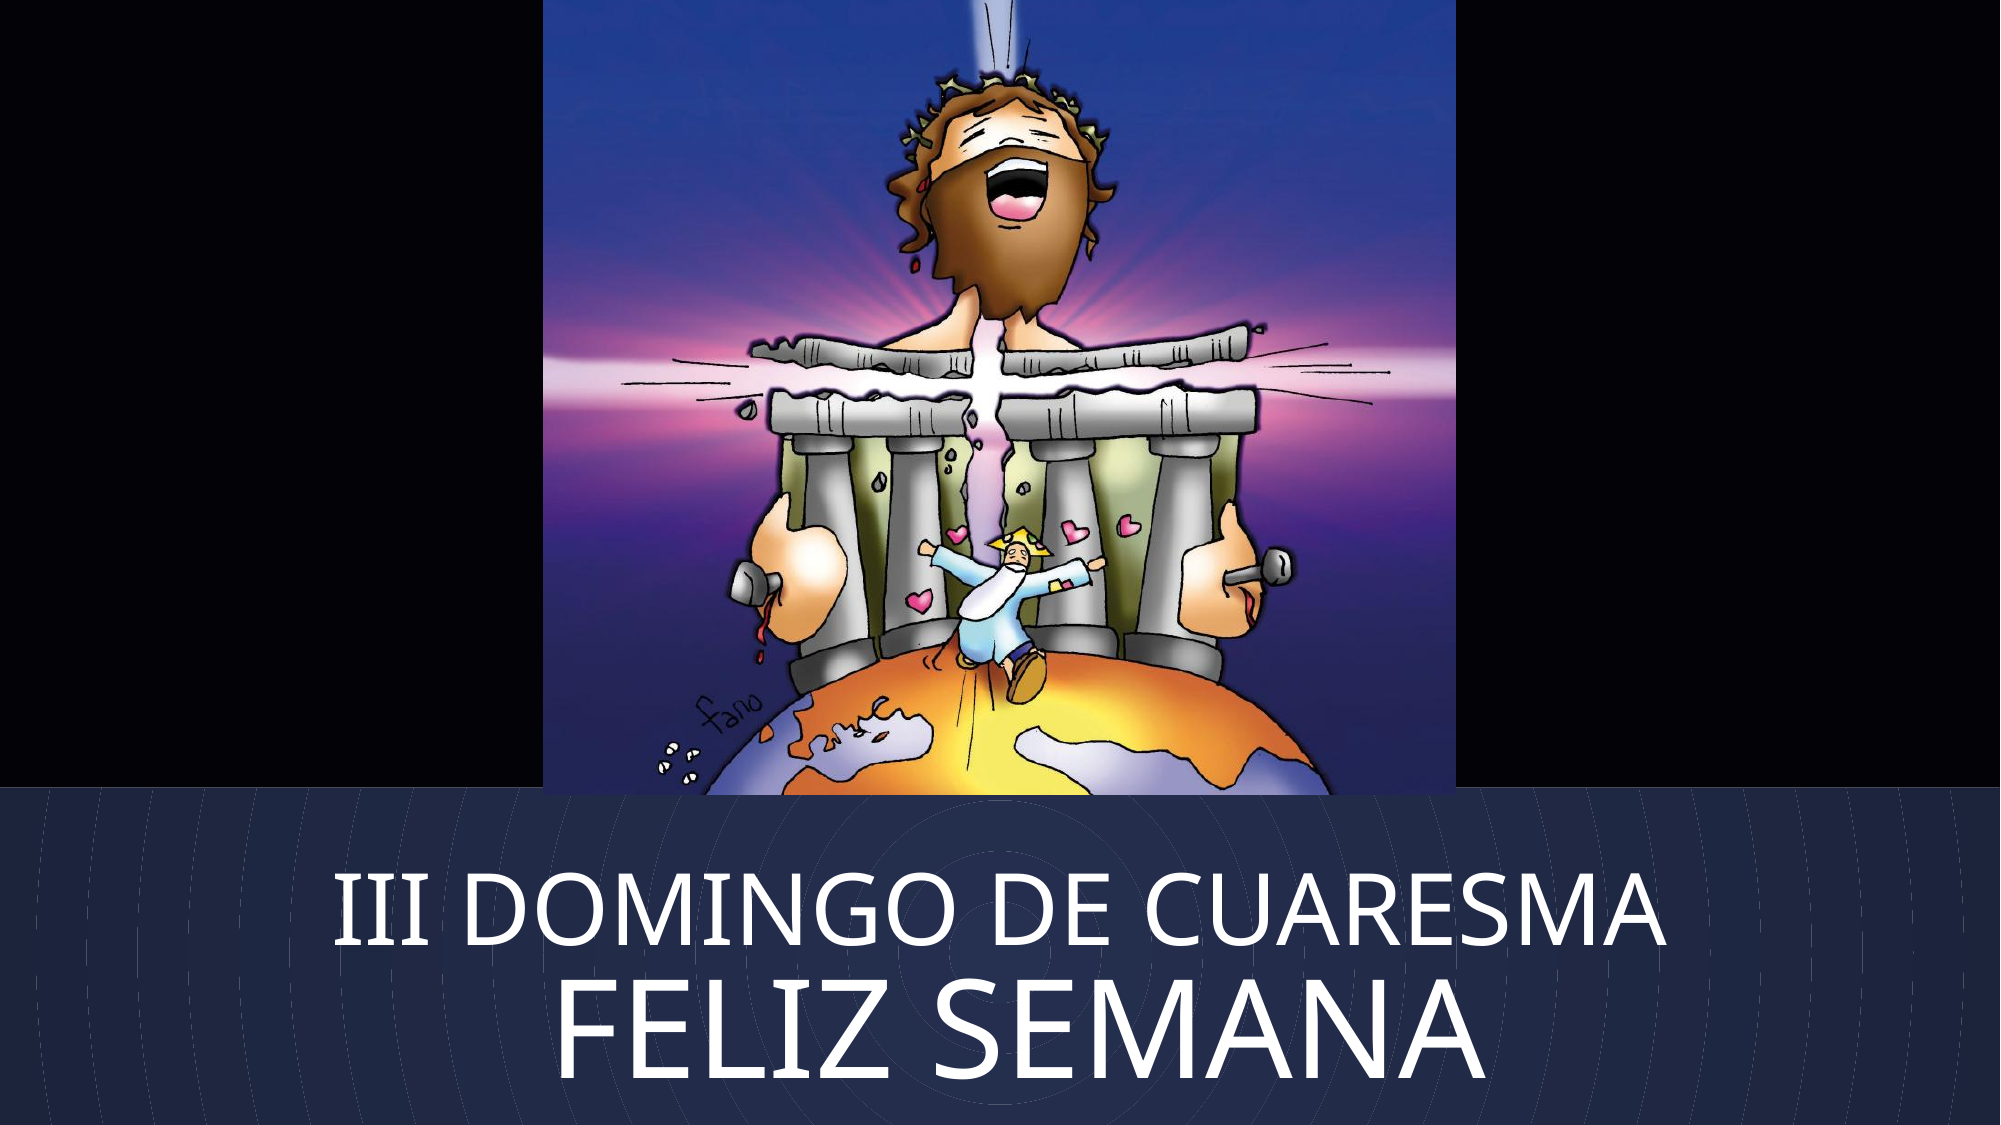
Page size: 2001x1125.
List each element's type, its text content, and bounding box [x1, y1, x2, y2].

title III DOMINGO DE CUARESMA [0, 788, 2000, 975]
subtitle FELIZ SEMANA [249, 952, 1750, 1078]
text_box [0, 0, 543, 788]
picture [543, 0, 1456, 795]
text_box [1456, 0, 2000, 788]
